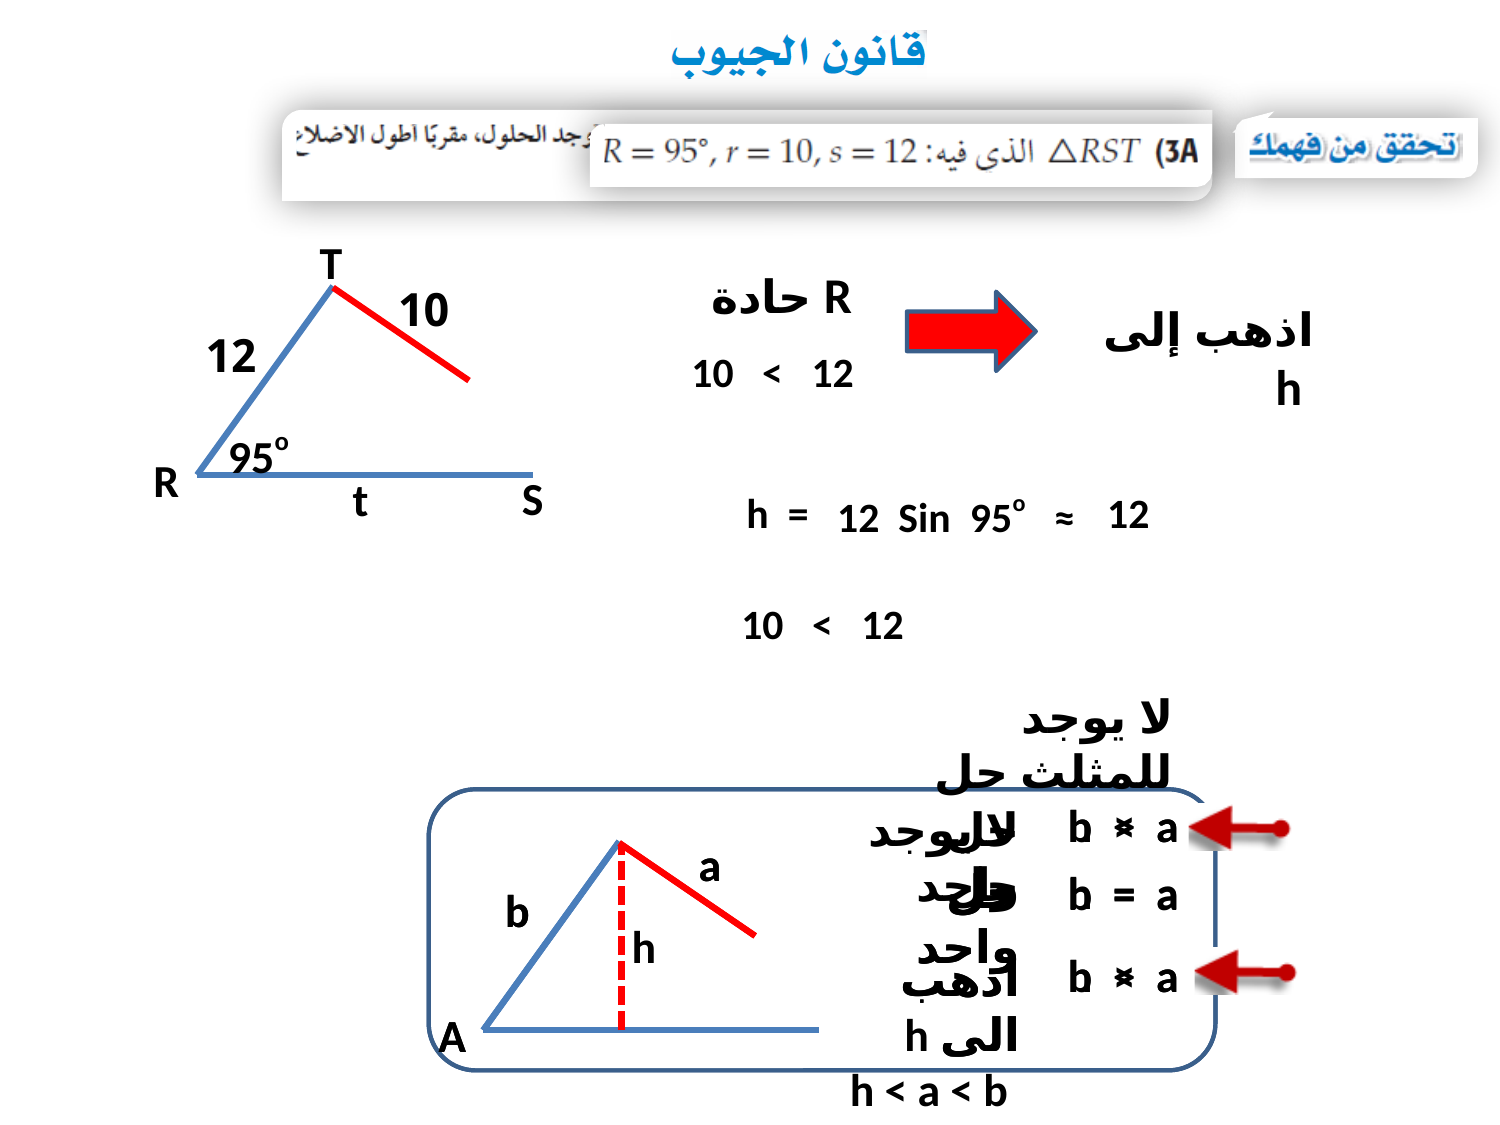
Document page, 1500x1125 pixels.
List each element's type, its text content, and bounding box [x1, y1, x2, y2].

picture [671, 30, 927, 79]
text_box اذهب إلى h [1082, 293, 1329, 424]
text_box [904, 289, 1038, 374]
picture [1193, 947, 1299, 996]
text_box R حادة [667, 256, 879, 332]
text_box h = [731, 479, 822, 539]
picture [289, 116, 1206, 194]
text_box 10 < 12 [726, 590, 943, 649]
picture [1187, 803, 1294, 851]
text_box 12 [1057, 479, 1199, 539]
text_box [406, 789, 1216, 1071]
text_box 12 Sin 95o ≈ [822, 479, 1057, 539]
text_box 10 < 12 [676, 338, 882, 397]
picture [1242, 125, 1471, 171]
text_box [120, 226, 578, 534]
text_box لا يوجد للمثلث حل [877, 680, 1188, 786]
